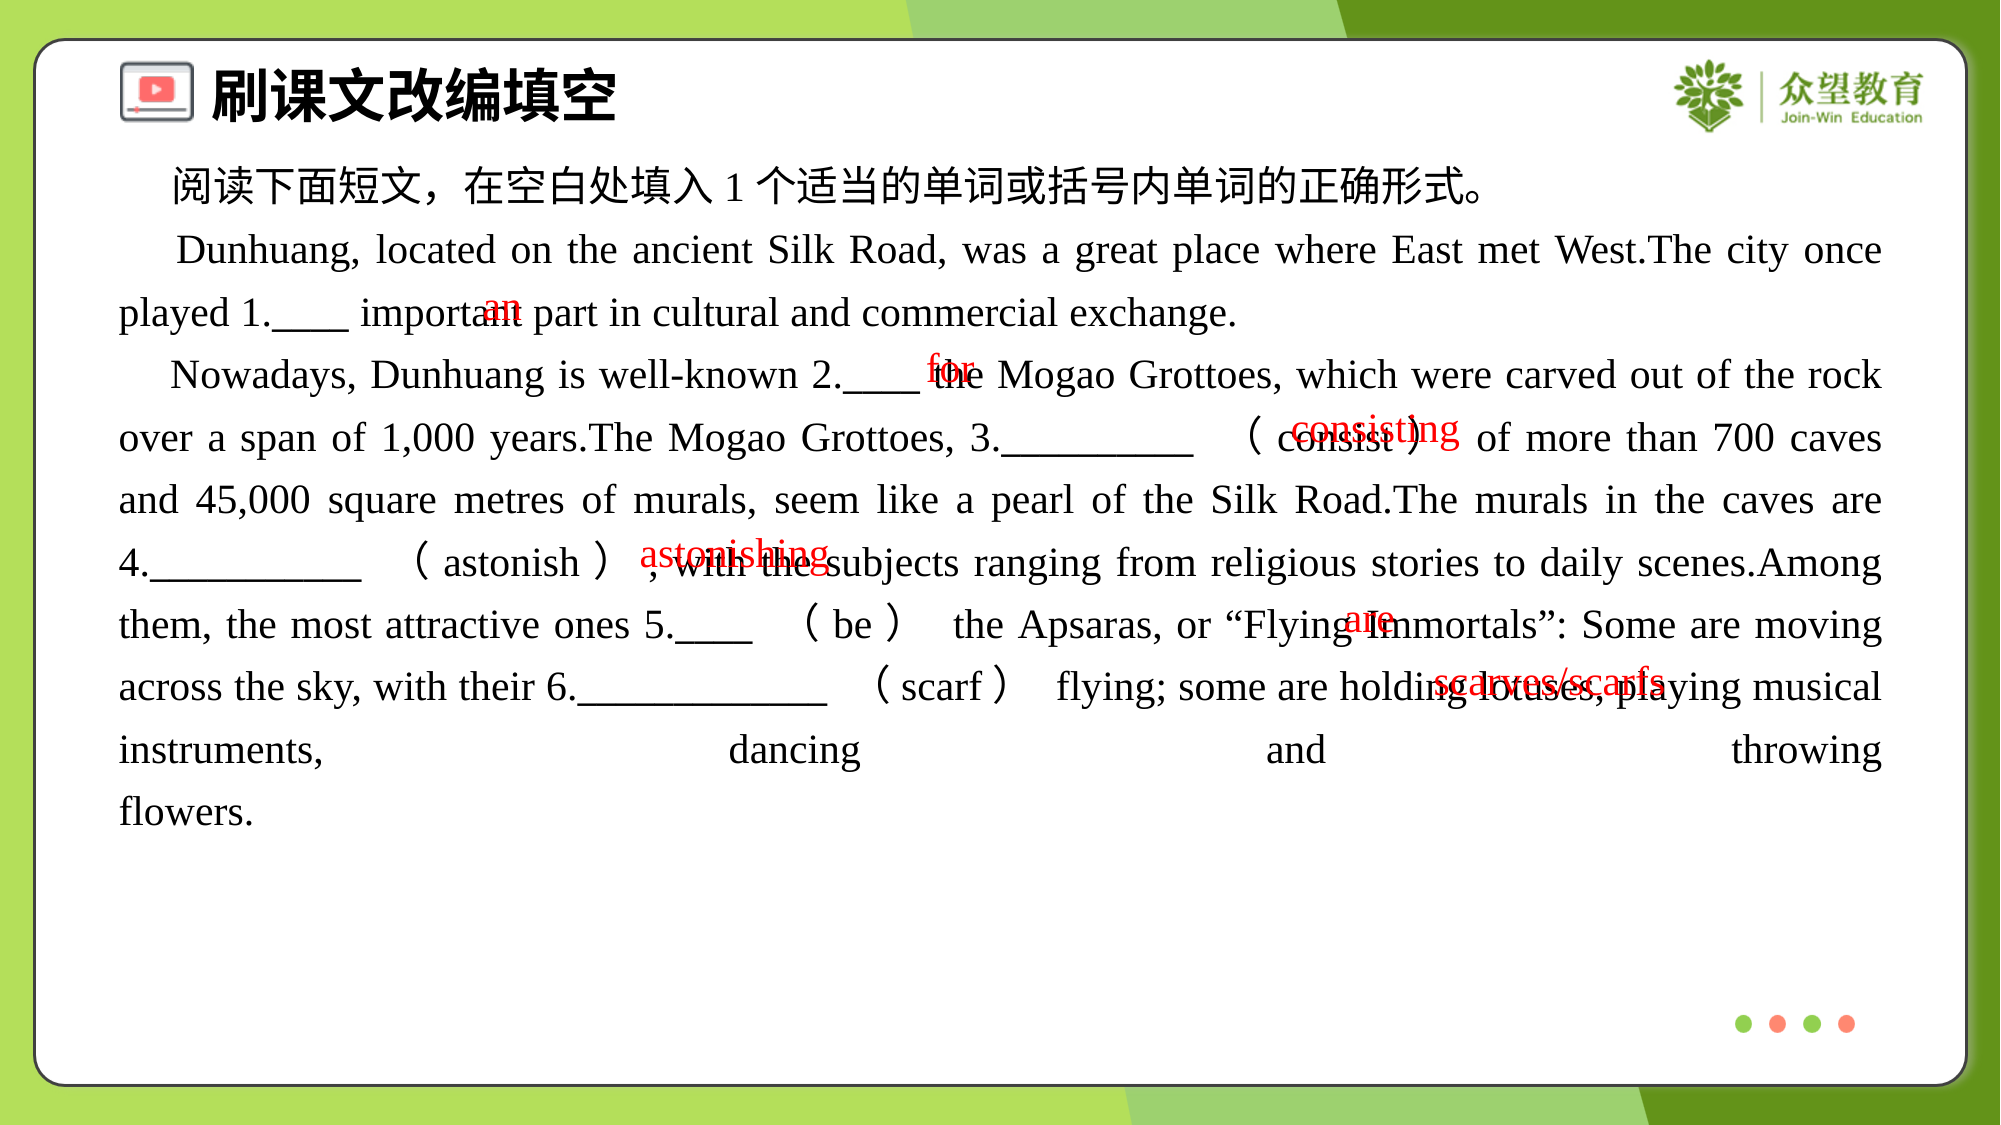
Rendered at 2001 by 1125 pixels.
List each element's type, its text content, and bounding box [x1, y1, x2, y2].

picture [0, 0, 2000, 1125]
text_box scarves/scarfs [1429, 640, 1670, 699]
text_box 阅读下面短文，在空白处填入1个适当的单词或括号内单词的正确形式。 Dunhuang, located on the ancient Silk Road, was a great place where East met West.The city once played 1.____ important part in cultural and commercial exchange. Nowadays, Dunhuang is well-known 2.____ the Mogao Grottoes, which were carved out of the rock over a span of 1,000 years.The Mogao Grottoes, 3.__________ （consist） of more than 700 caves and 45,000 square metres of murals, seem like a pearl of the Silk Road.The murals in the caves are 4.___________ （astonish）, with the subjects ranging from religious stories to daily scenes.Among them, the most attractive ones 5.____ （be） the Apsaras, or “Flying Immortals”: Some are moving across the sky, with their 6._____________ （scarf） flying; some are holding lotuses, playing musical instruments, dancing and throwing flowers.#1.2 [118, 146, 1883, 766]
text_box are [1339, 578, 1400, 636]
text_box an [478, 265, 527, 324]
text_box consisting [1286, 388, 1465, 447]
text_box astonishing [635, 513, 835, 572]
text_box for [921, 328, 980, 386]
